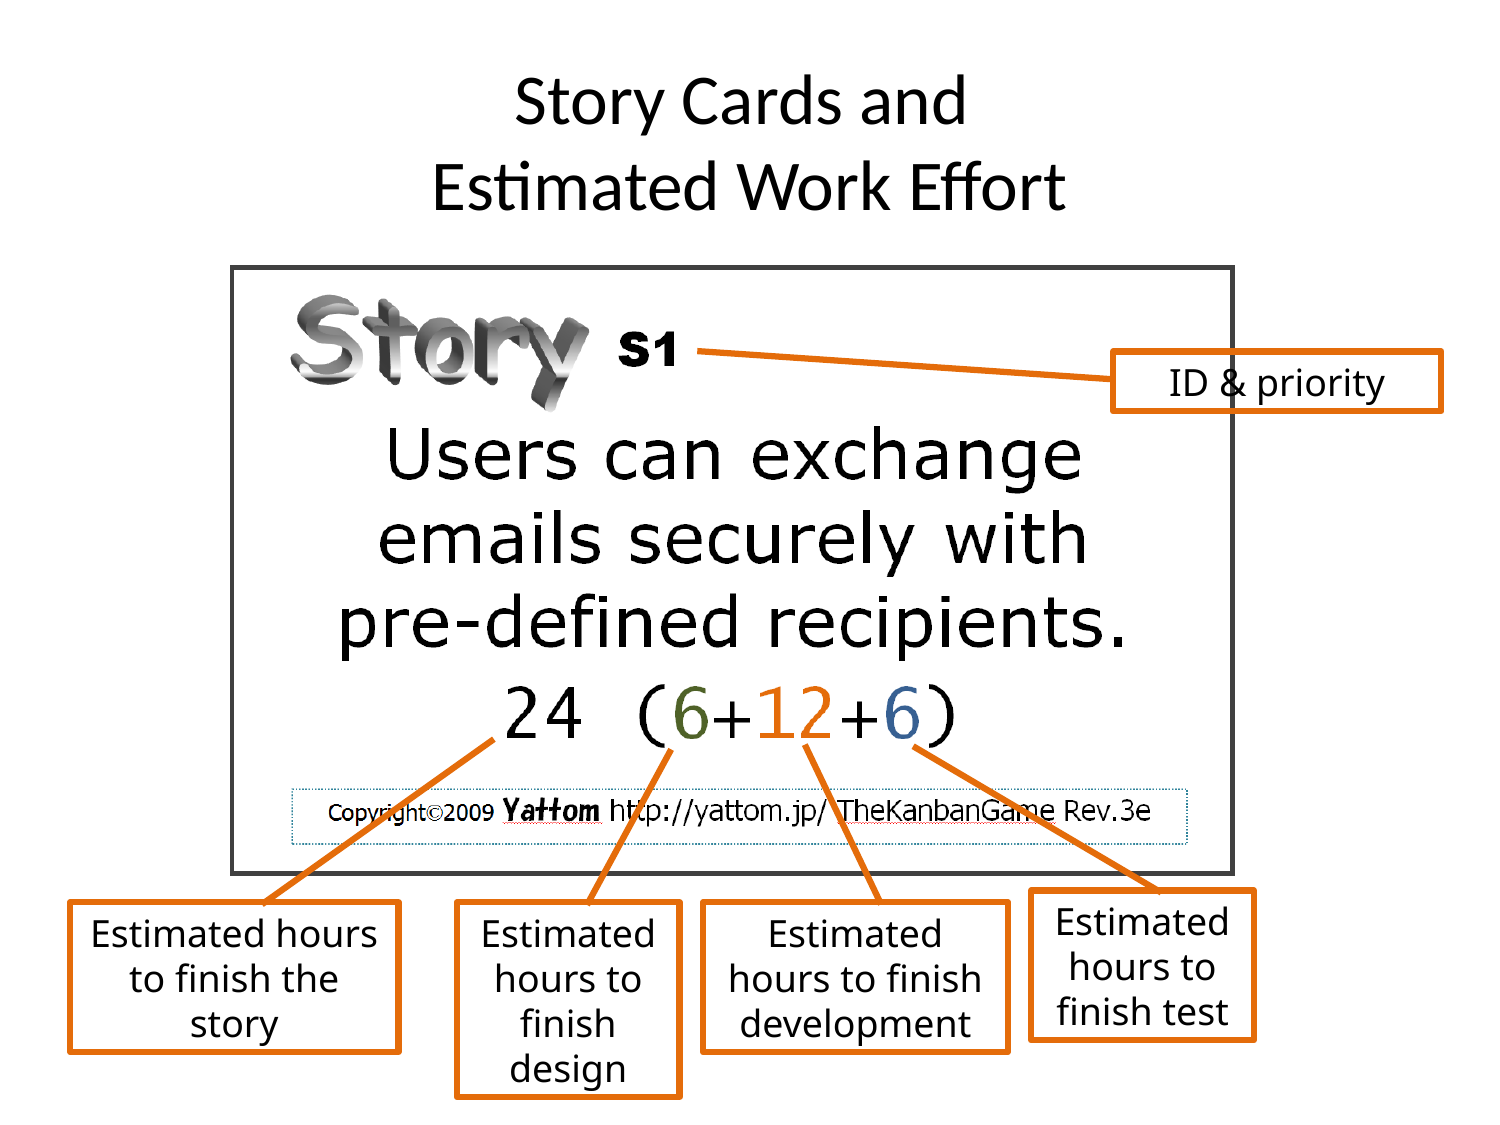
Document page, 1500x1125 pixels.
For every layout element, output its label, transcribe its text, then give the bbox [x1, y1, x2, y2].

picture [234, 269, 1231, 872]
title Story Cards and Estimated Work Effort [74, 44, 1426, 233]
text_box Estimated hours to finish development [703, 879, 1008, 1053]
text_box Estimated hours to finish test [1031, 879, 1254, 1041]
text_box Estimated hours to finish design [456, 879, 680, 1098]
text_box ID & priority [1235, 351, 1442, 412]
text_box Estimated hours to finish the story [70, 879, 399, 1053]
